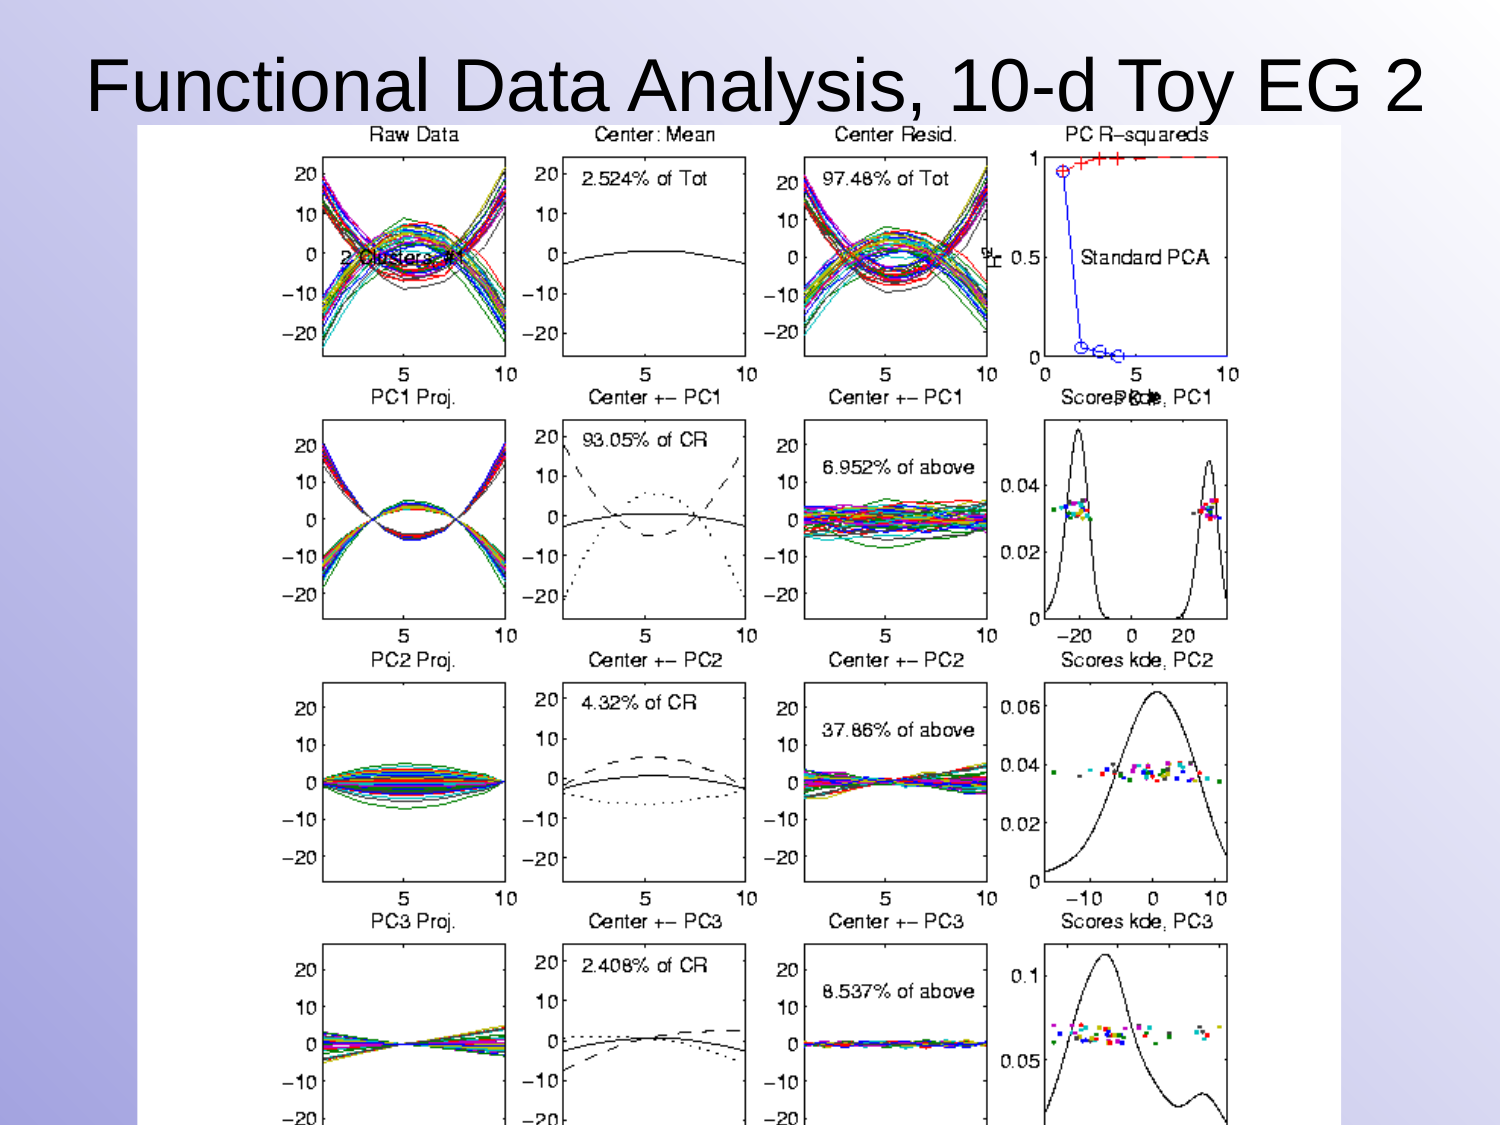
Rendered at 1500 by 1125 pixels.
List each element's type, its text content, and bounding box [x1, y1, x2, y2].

title Functional Data Analysis, 10-d Toy EG 2 [50, 24, 1463, 138]
picture [137, 124, 1342, 1125]
